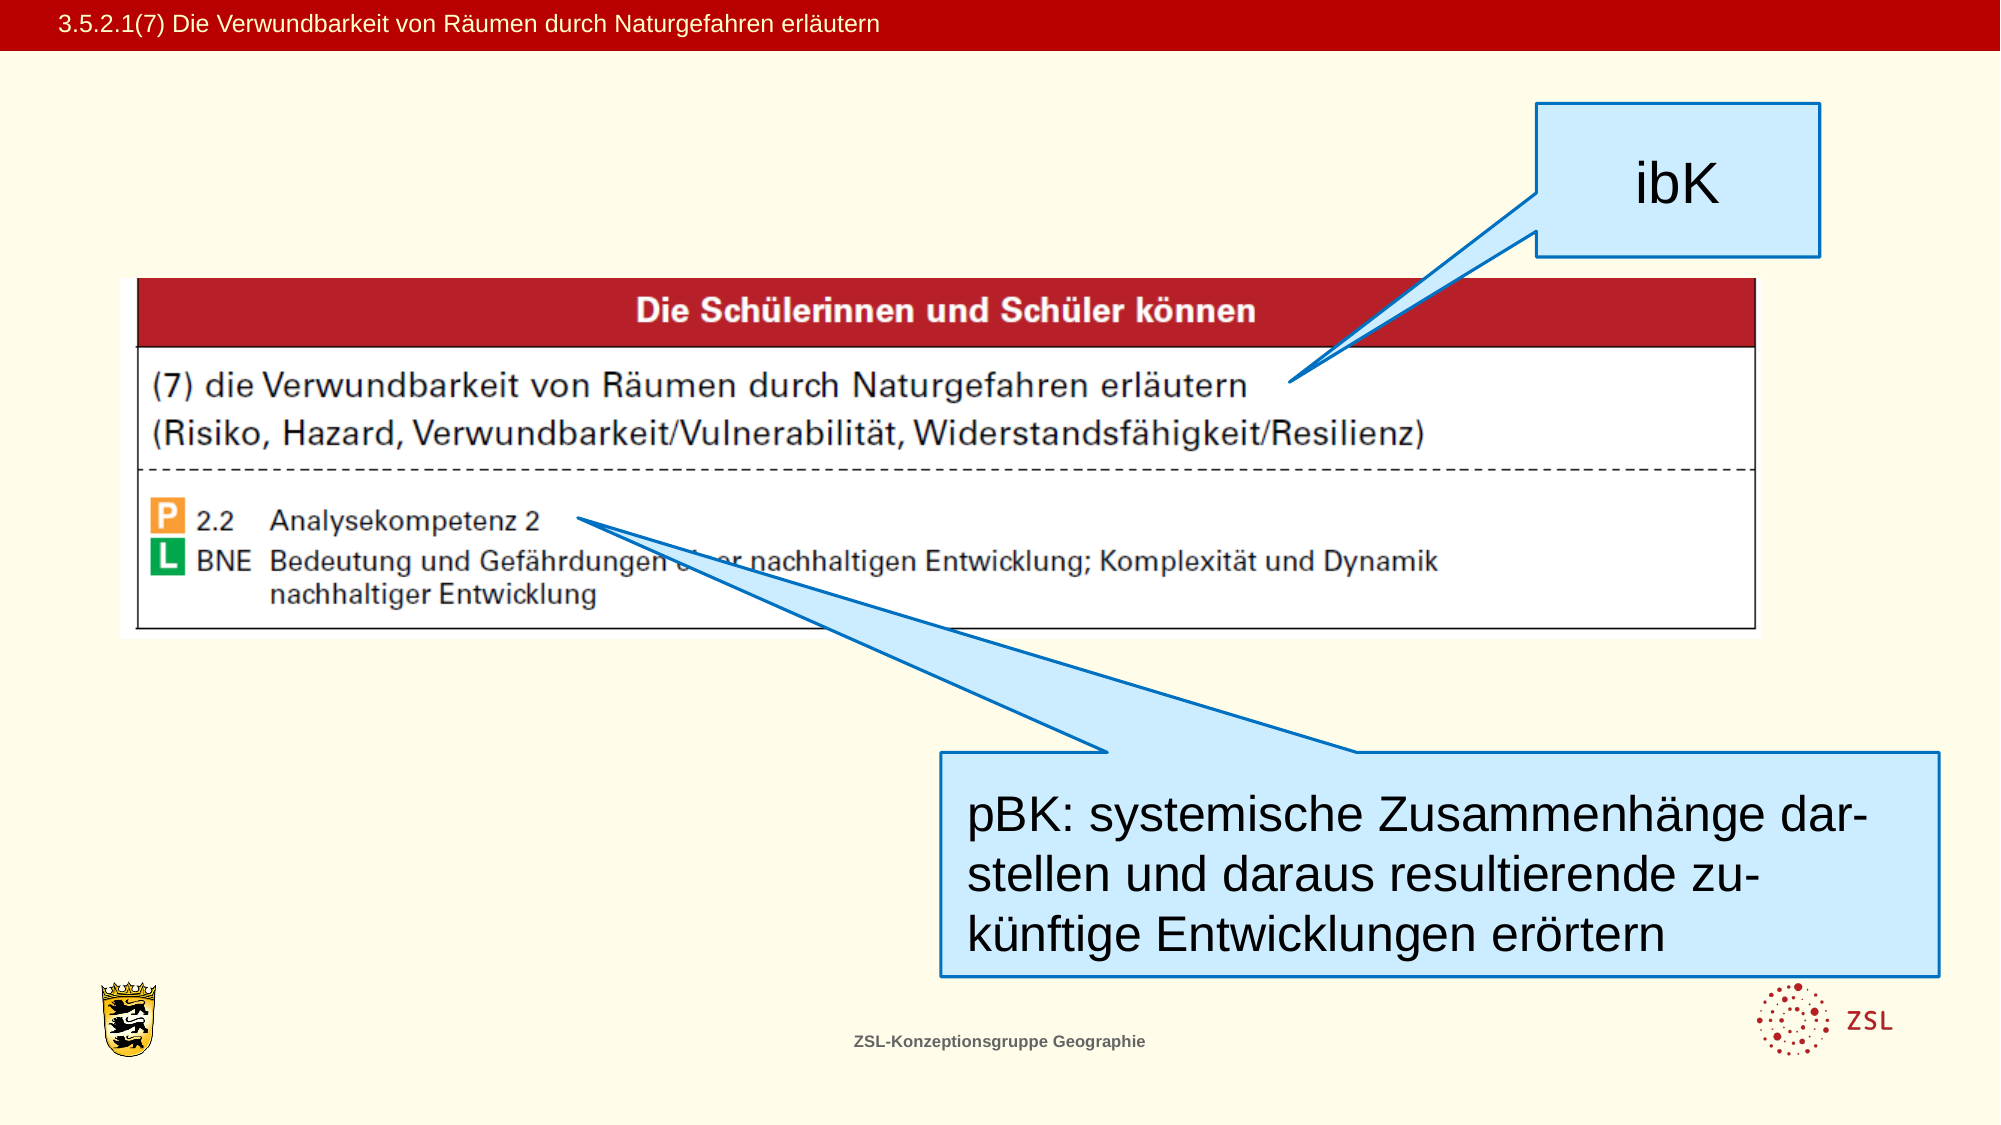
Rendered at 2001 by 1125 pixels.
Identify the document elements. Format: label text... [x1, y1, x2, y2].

text_box [876, 650, 1940, 977]
picture [119, 278, 1762, 639]
footer ZSL-Konzeptionsgruppe Geographie [704, 1023, 1296, 1083]
text_box 3.5.2.1(7) Die Verwundbarkeit von Räumen durch Naturgefahren erläutern [43, 0, 1866, 53]
text_box [1425, 103, 1820, 278]
text_box ibK [1593, 137, 1763, 224]
text_box pBK: systemische Zusammenhänge dar-stellen und daraus resultierende zu-künftige Entwicklungen erörtern [934, 773, 1904, 971]
picture [99, 979, 158, 1059]
